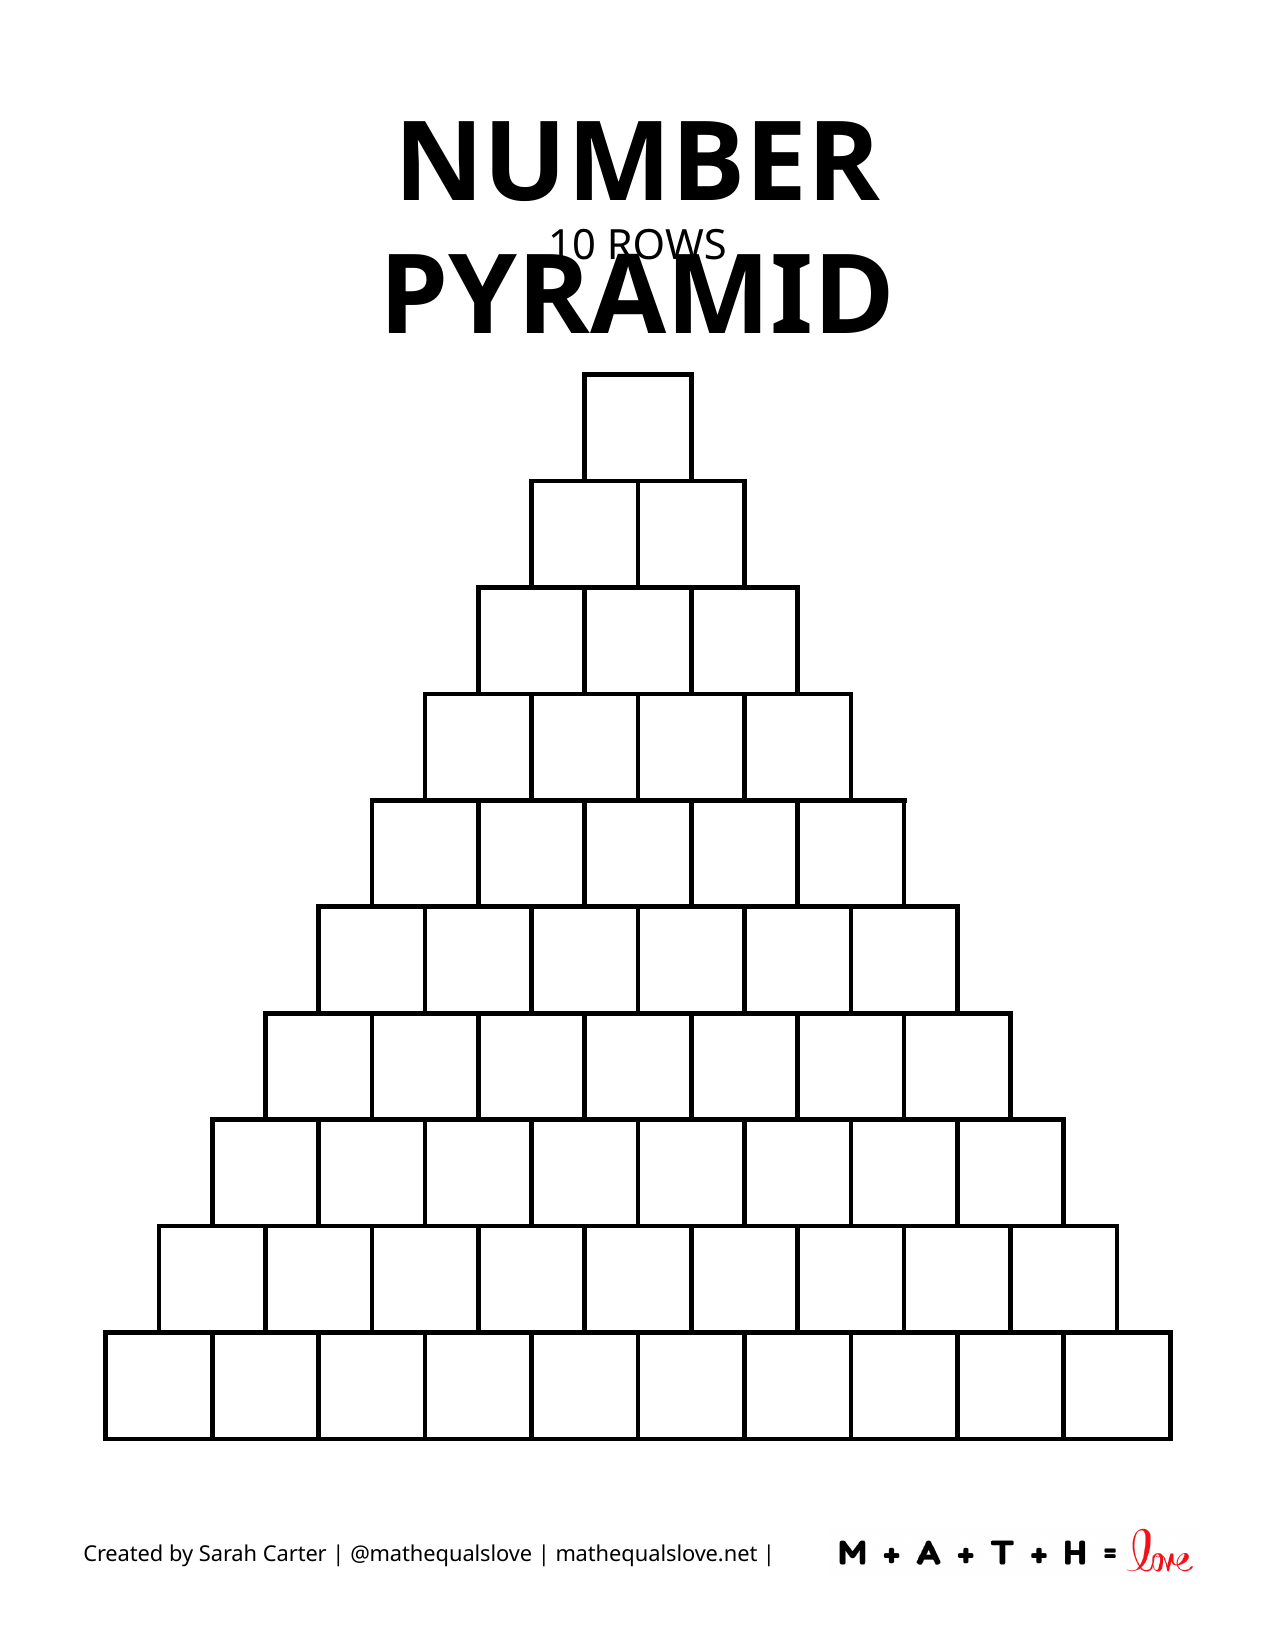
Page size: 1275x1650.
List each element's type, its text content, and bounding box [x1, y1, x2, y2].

text_box 10 ROWS [142, 210, 1133, 276]
text_box NUMBER PYRAMID [142, 276, 1133, 363]
picture [826, 1525, 1203, 1577]
text_box Created by Sarah Carter | @mathequalslove | mathequalslove.net | [68, 1532, 826, 1574]
text_box NUMBER PYRAMID [142, 83, 1133, 210]
